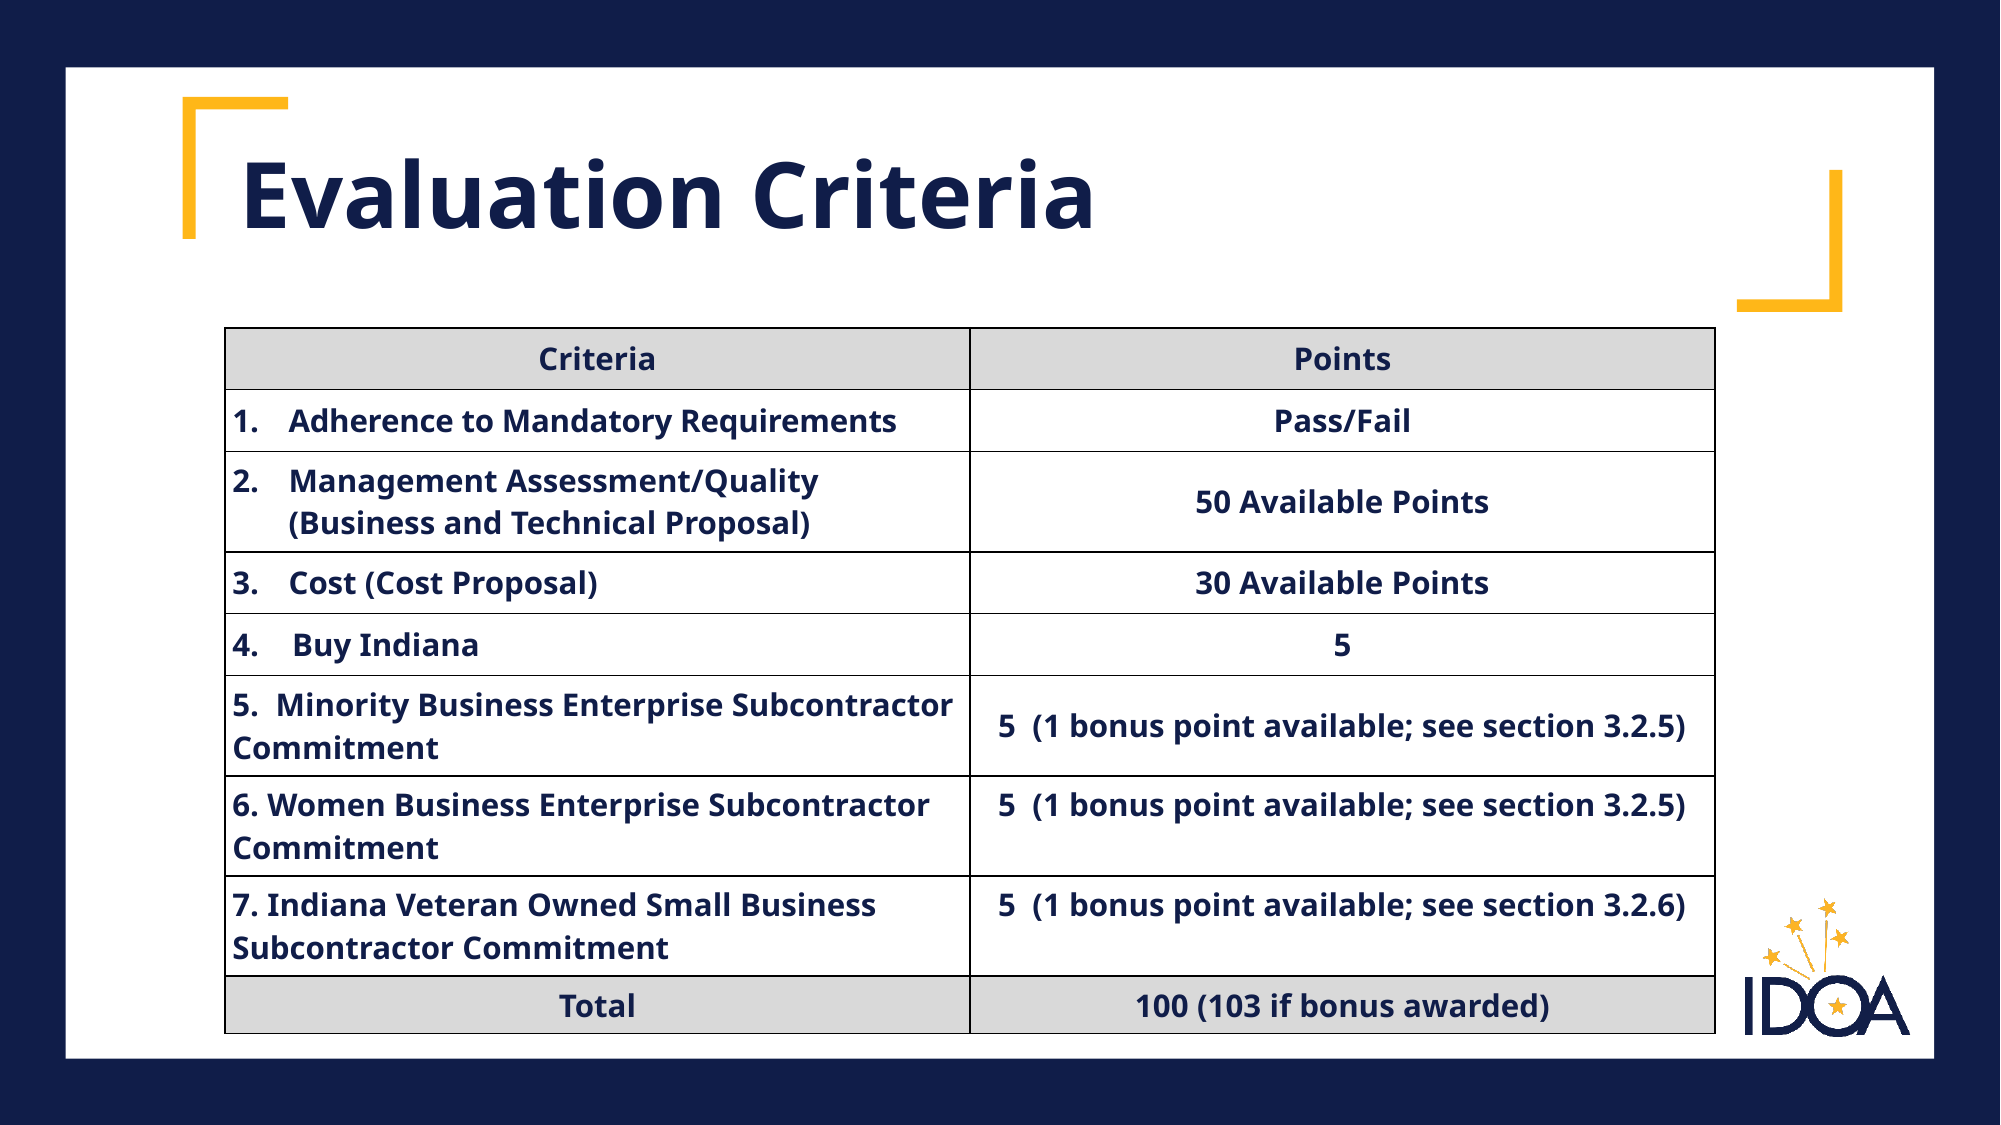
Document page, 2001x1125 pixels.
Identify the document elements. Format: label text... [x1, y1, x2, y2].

picture [1702, 857, 1959, 1114]
table_cell 5. Minority Business Enterprise Subcontractor Commitment [226, 676, 969, 775]
table_cell Management Assessment/Quality (Business and Technical Proposal) [226, 452, 969, 551]
table_cell 5 (1 bonus point available; see section 3.2.5) [971, 777, 1714, 875]
table_cell 100 (103 if bonus awarded) [971, 977, 1714, 1033]
table_header Criteria [226, 329, 969, 389]
table_cell 30 Available Points [971, 553, 1714, 613]
table_cell Adherence to Mandatory Requirements [226, 390, 969, 451]
title Evaluation Criteria [225, 142, 1800, 279]
table_cell 5 (1 bonus point available; see section 3.2.6) [971, 877, 1714, 975]
table_cell Cost (Cost Proposal) [226, 553, 969, 613]
table_cell 7. Indiana Veteran Owned Small Business Subcontractor Commitment [226, 877, 969, 975]
table_cell 5 (1 bonus point available; see section 3.2.5) [971, 676, 1714, 775]
table_cell 5 [971, 614, 1714, 675]
table_cell 6. Women Business Enterprise Subcontractor Commitment [226, 777, 969, 875]
table_cell Total [226, 977, 969, 1033]
table_header Points [971, 329, 1714, 389]
table_cell Pass/Fail [971, 390, 1714, 451]
table_cell 4. Buy Indiana [226, 614, 969, 675]
table_cell 50 Available Points [971, 452, 1714, 551]
